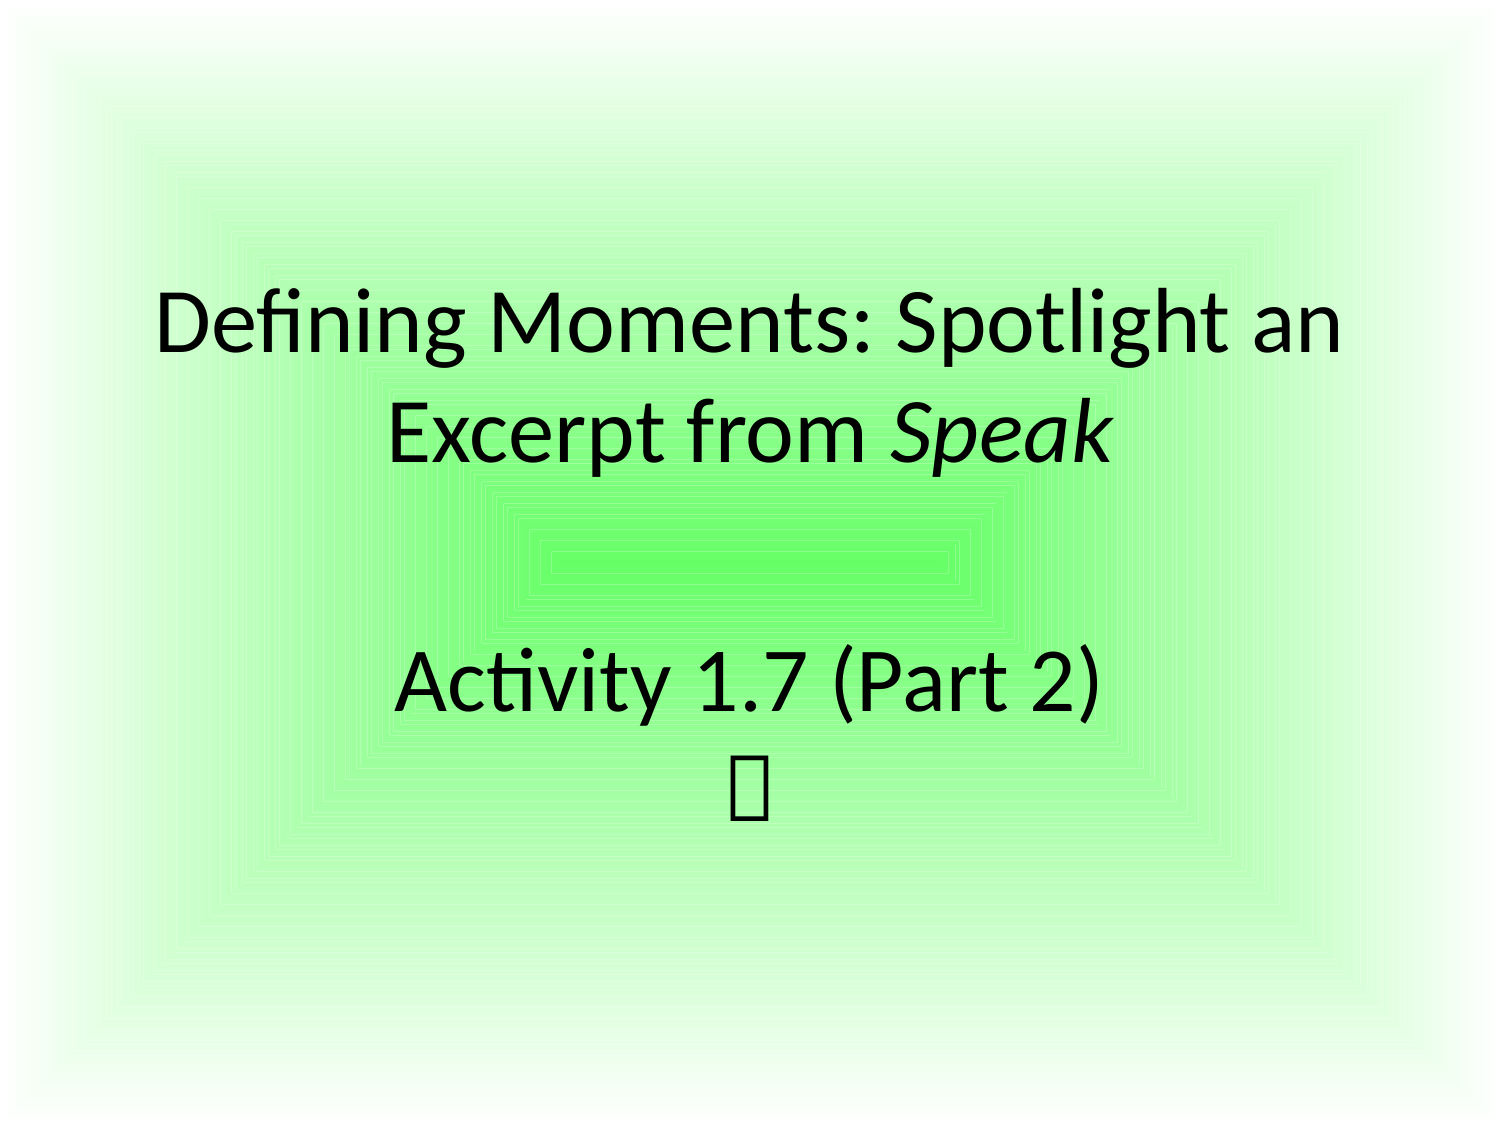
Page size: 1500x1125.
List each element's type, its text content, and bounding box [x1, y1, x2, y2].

text_box Activity 1.7 (Part 2)  [112, 608, 1388, 850]
title Defining Moments: Spotlight an Excerpt from Speak [112, 249, 1388, 492]
